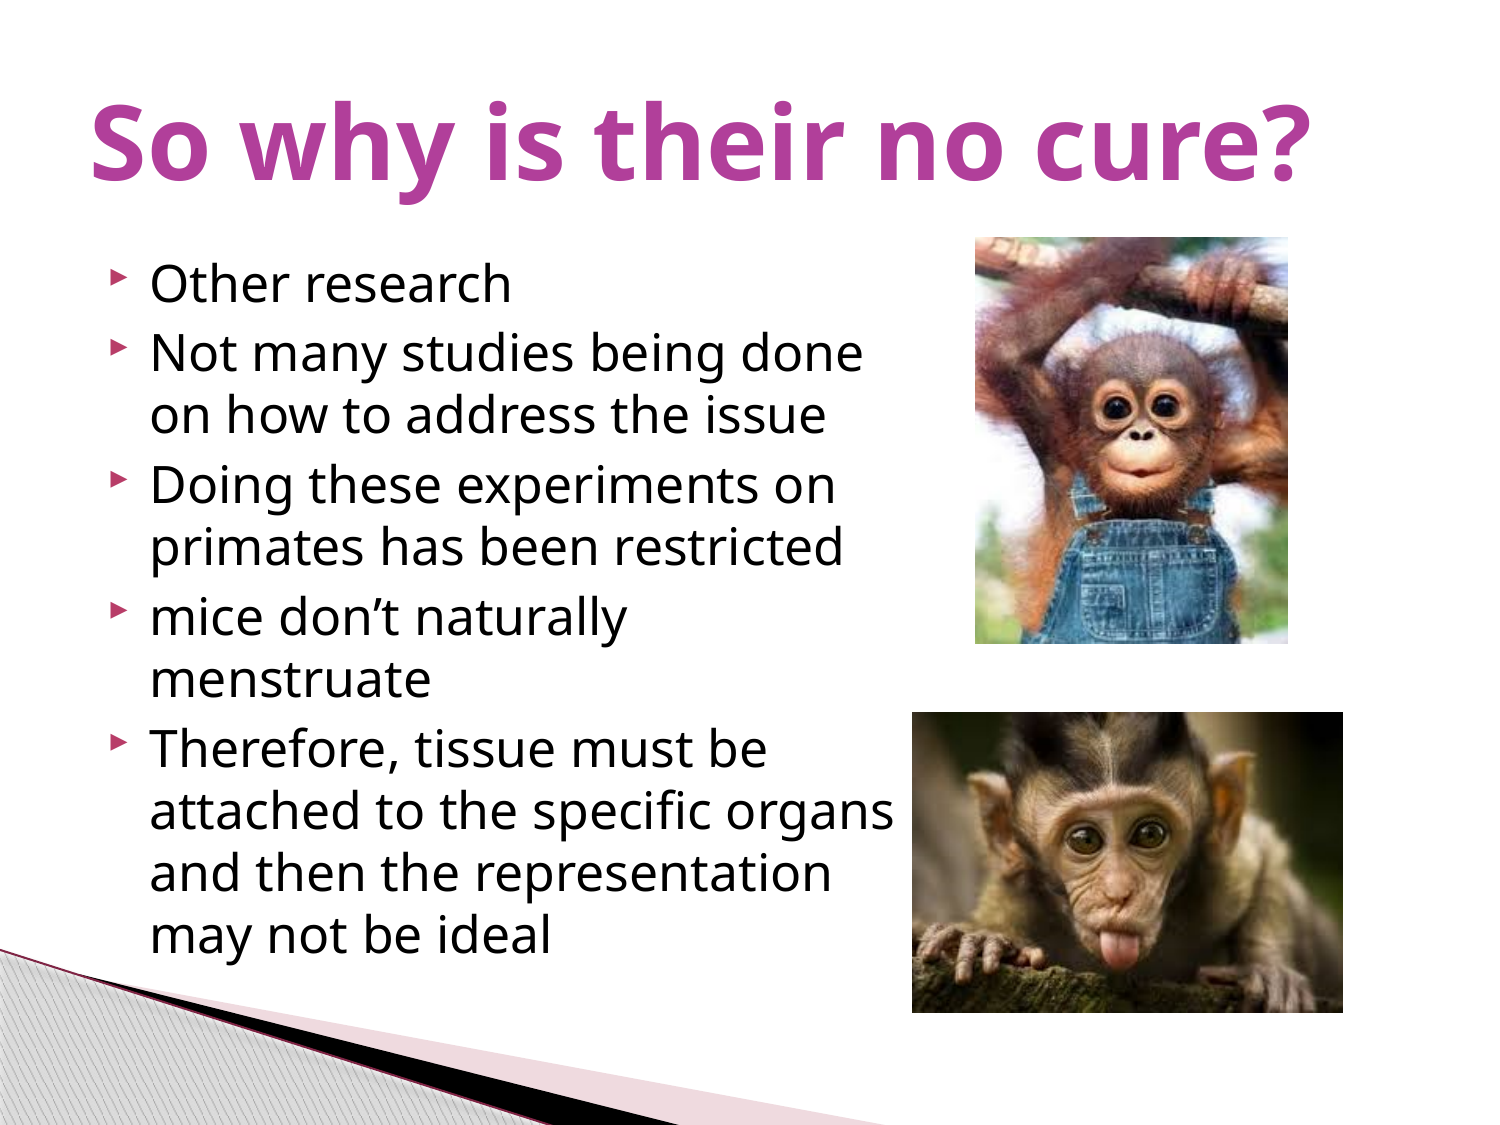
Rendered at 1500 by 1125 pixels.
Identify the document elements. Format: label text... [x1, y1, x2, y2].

picture [974, 237, 1288, 644]
list Other research Not many studies being done on how to address the issue Doing these experiments on primates has been restricted mice don’t naturally menstruate Therefore, tissue must be attached to the specific organs and then the representation may not be ideal [75, 243, 913, 986]
picture [912, 712, 1343, 1013]
title So why is their no cure? [75, 45, 1425, 233]
